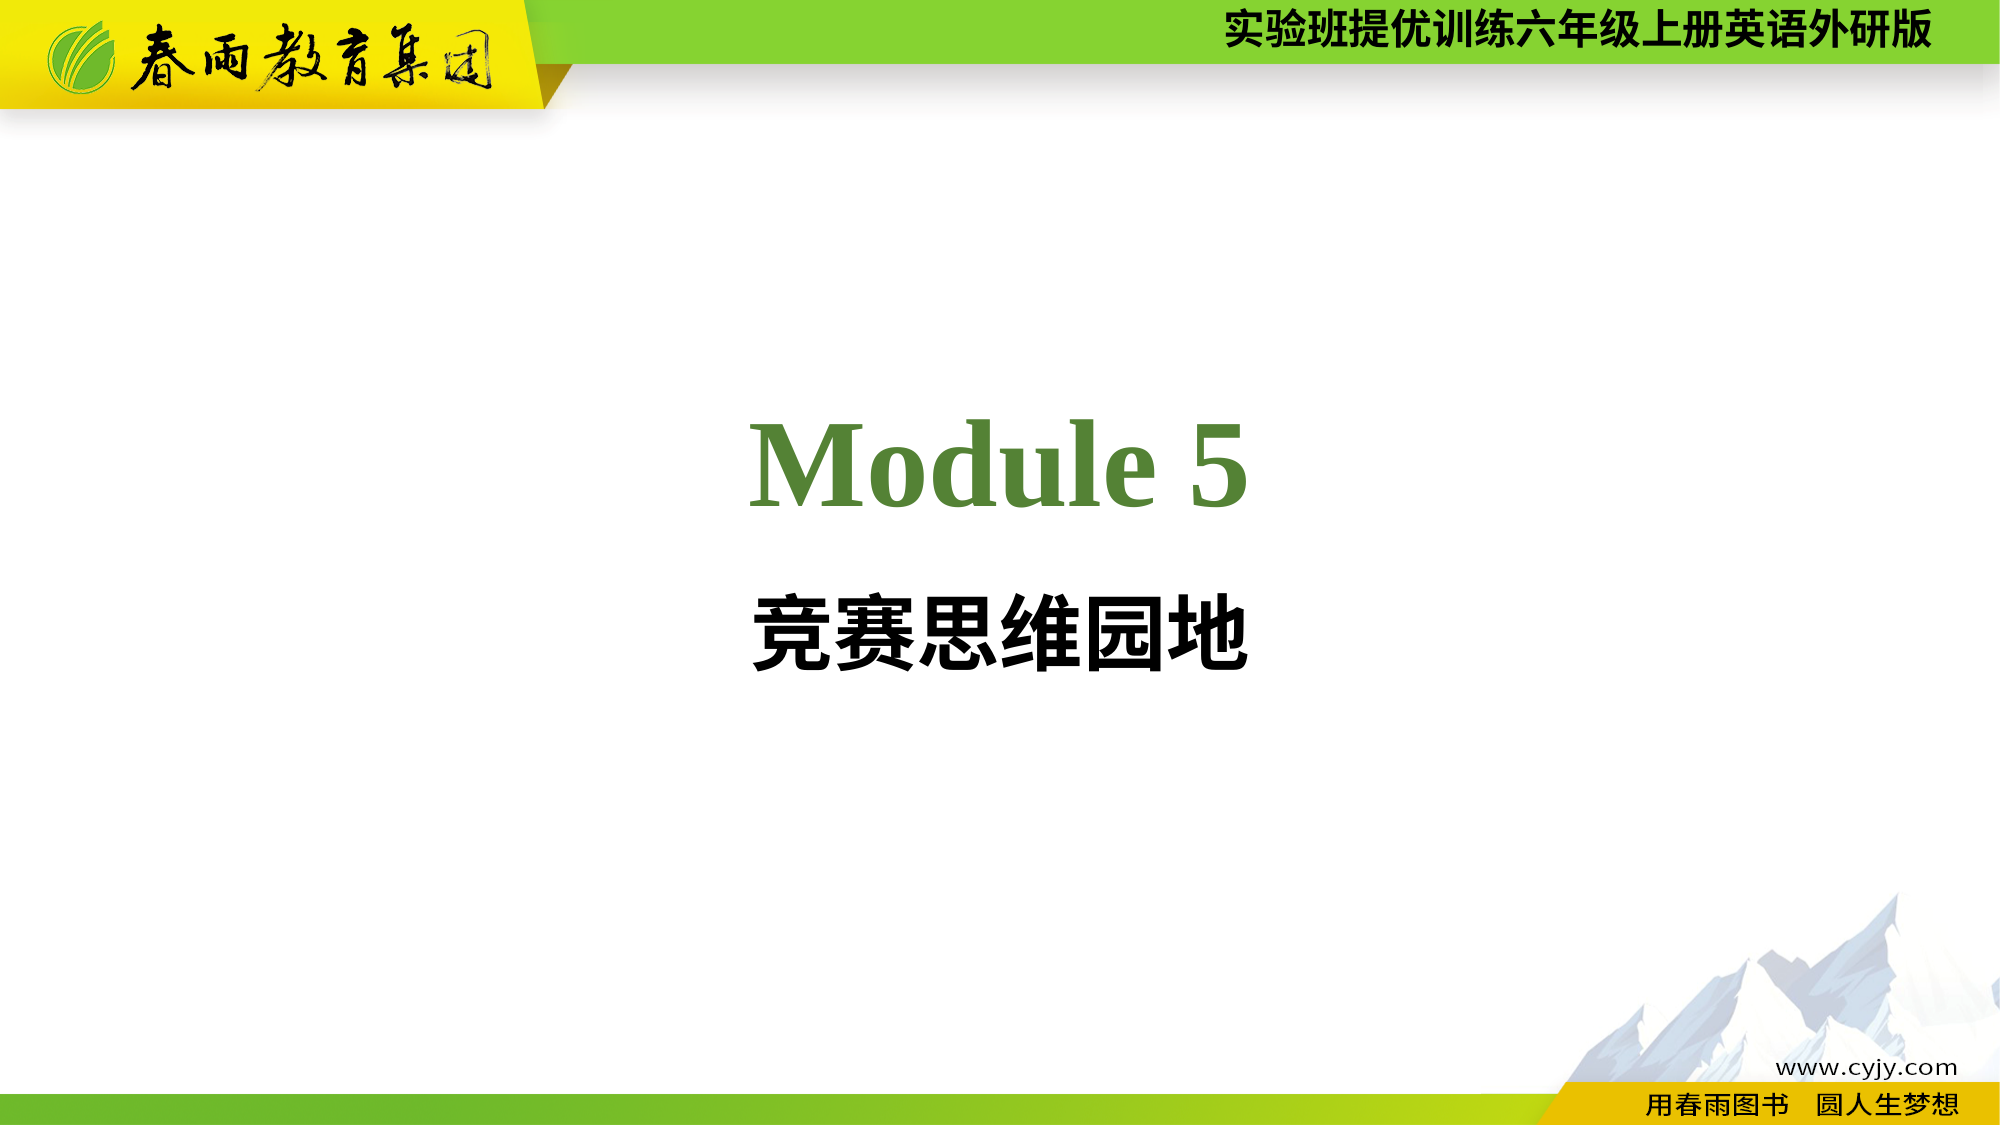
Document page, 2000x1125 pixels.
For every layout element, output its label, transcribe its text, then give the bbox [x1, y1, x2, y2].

text_box Module 5 竞赛思维园地 [0, 298, 2000, 689]
picture [0, 0, 2000, 298]
picture [0, 689, 2000, 1125]
